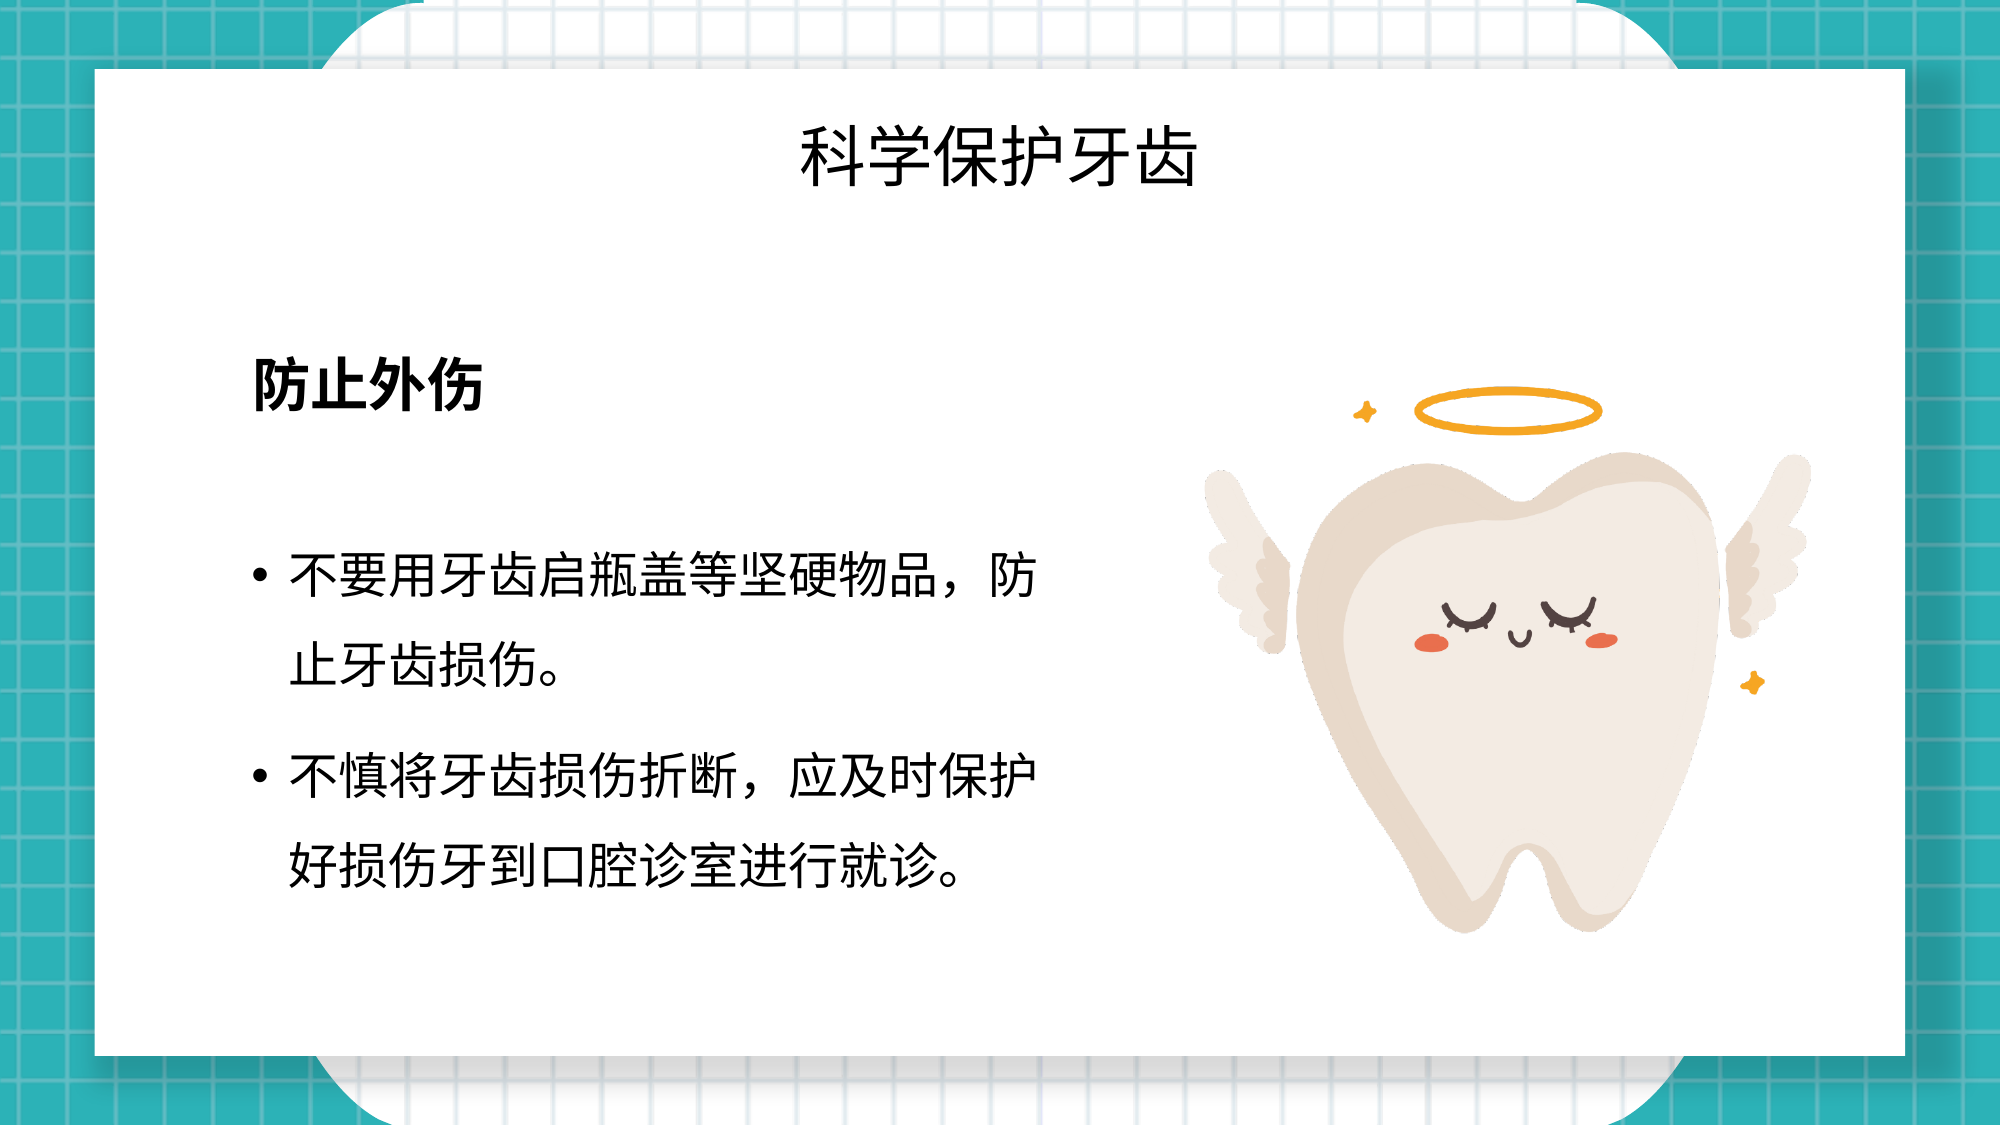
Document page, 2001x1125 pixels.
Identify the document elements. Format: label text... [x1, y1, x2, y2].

text_box 防止外伤 [237, 305, 431, 426]
text_box [94, 68, 431, 1057]
list 不要用牙齿启瓶盖等坚硬物品，防止牙齿损伤。 不慎将牙齿损伤折断，应及时保护好损伤牙到口腔诊室进行就诊。 [236, 506, 431, 799]
text_box [1569, 68, 1906, 1057]
picture [4, 0, 2000, 1125]
